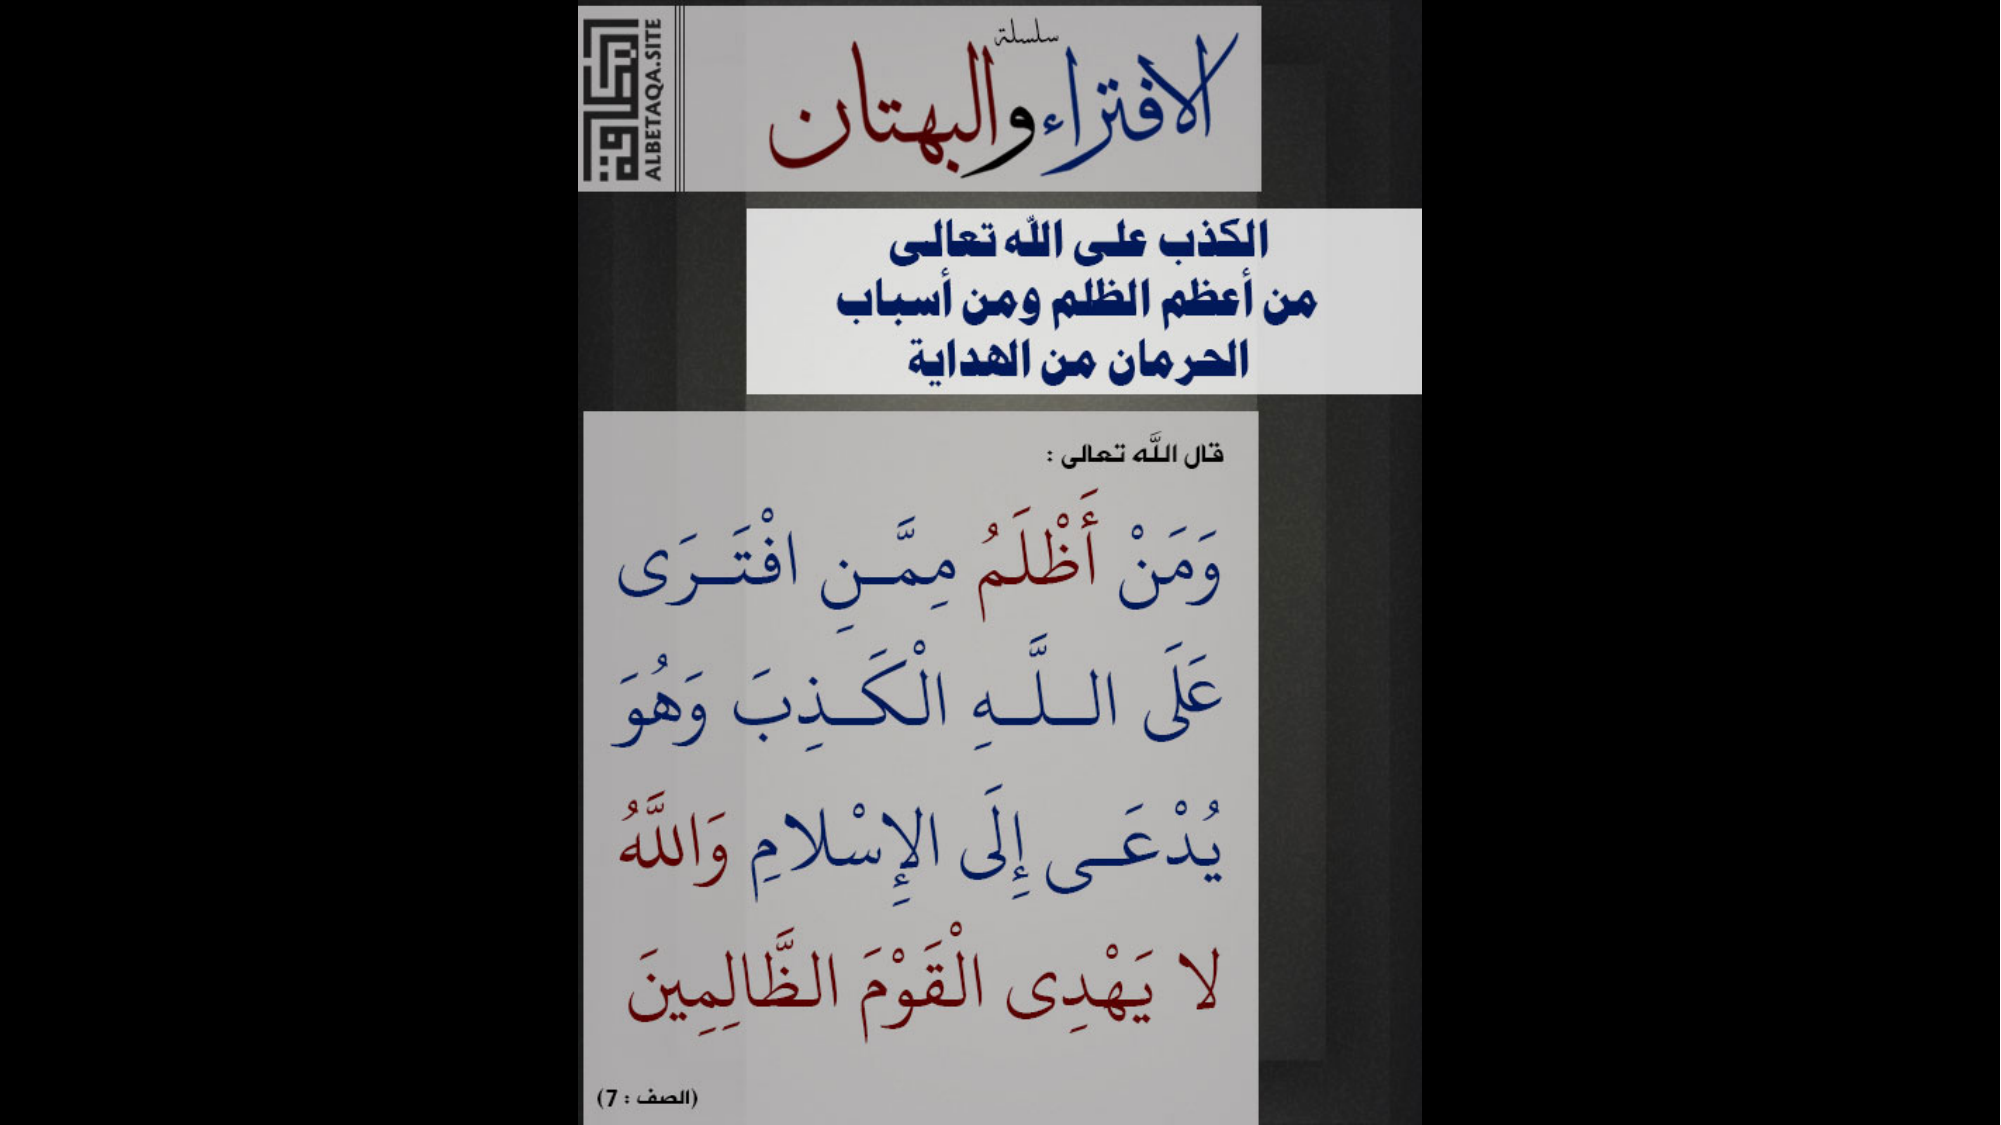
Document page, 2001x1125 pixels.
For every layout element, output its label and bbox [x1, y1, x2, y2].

picture [578, 0, 1422, 1125]
